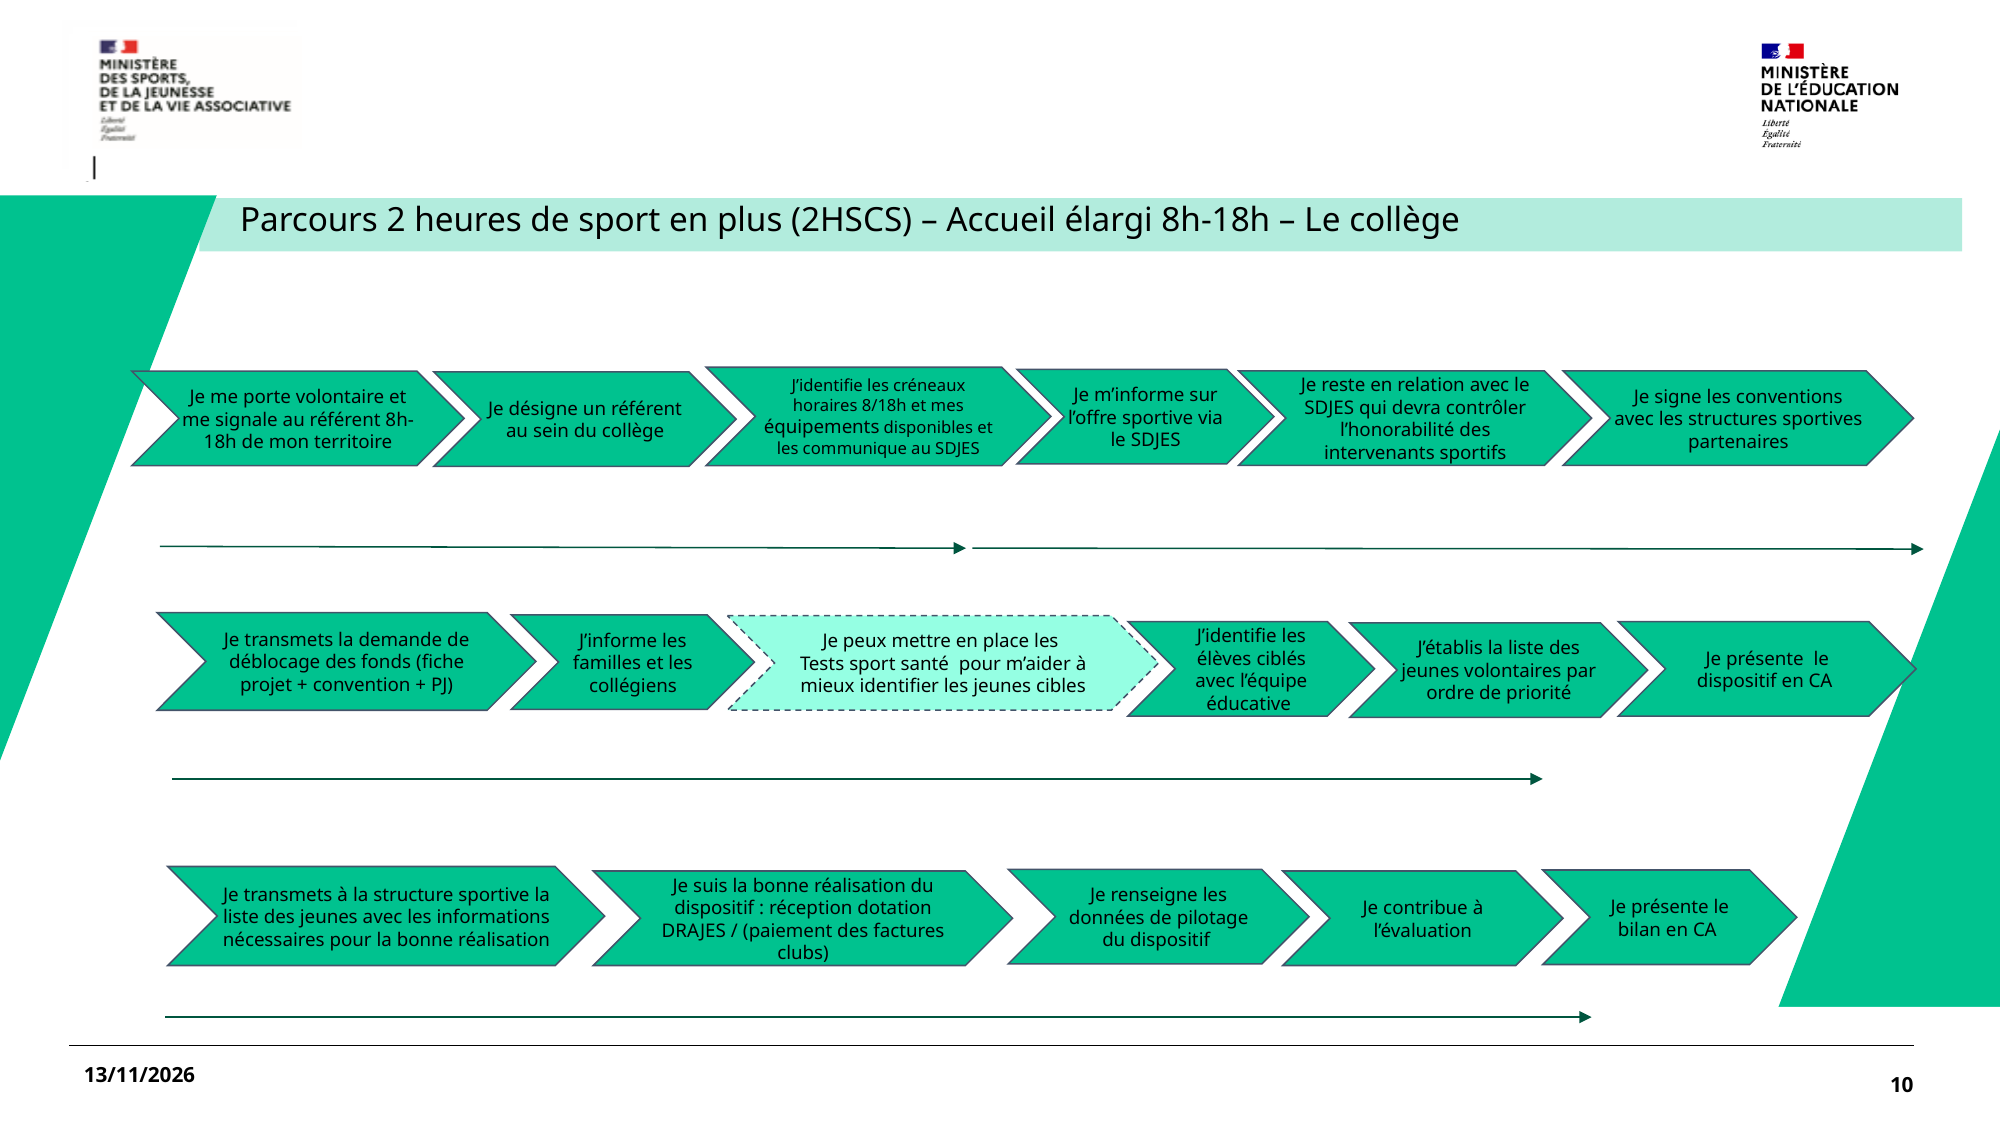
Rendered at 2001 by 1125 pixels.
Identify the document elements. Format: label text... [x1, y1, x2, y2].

text_box Je transmets la demande de déblocage des fonds (fiche projet + convention + PJ) [157, 612, 536, 711]
text_box Je renseigne les données de pilotage du dispositif [1008, 869, 1310, 964]
text_box Je signe les conventions avec les structures sportives partenaires [1563, 370, 1914, 466]
text_box J’identifie les élèves ciblés avec l’équipe éducative [1128, 621, 1375, 717]
text_box Je me porte volontaire et me signale au référent 8h-18h de mon territoire [131, 371, 465, 466]
text_box Je désigne un référent au sein du collège [433, 371, 737, 467]
text_box Je suis la bonne réalisation du dispositif : réception dotation DRAJES / (paiement des factures clubs) [593, 871, 1013, 966]
text_box J’identifie les créneaux horaires 8/18h et mes équipements disponibles et les communique au SDJES [706, 367, 1051, 466]
slide_number 10 [1618, 1046, 1914, 1125]
text_box Parcours 2 heures de sport en plus (2HSCS) – Accueil élargi 8h-18h – Le collège [199, 198, 1963, 252]
text_box Je peux mettre en place les Tests sport santé pour m’aider à mieux identifier les jeunes cibles [727, 615, 1159, 711]
text_box Je contribue à l’évaluation [1282, 871, 1564, 966]
text_box Je m’informe sur l’offre sportive via le SDJES [1017, 369, 1274, 464]
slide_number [69, 1046, 519, 1107]
picture [1743, 34, 1914, 157]
text_box J’informe les familles et les collégiens [511, 614, 755, 710]
text_box J’établis la liste des jeunes volontaires par ordre de priorité [1349, 622, 1648, 718]
text_box Je présente le bilan en CA [1542, 870, 1797, 965]
text_box Je reste en relation avec le SDJES qui devra contrôler l’honorabilité des intervenants sportifs [1238, 370, 1592, 466]
text_box Je transmets à la structure sportive la liste des jeunes avec les informations nécessaires pour la bonne réalisation [167, 866, 605, 966]
text_box Je présente le dispositif en CA [1618, 621, 1917, 717]
picture [62, 20, 302, 183]
